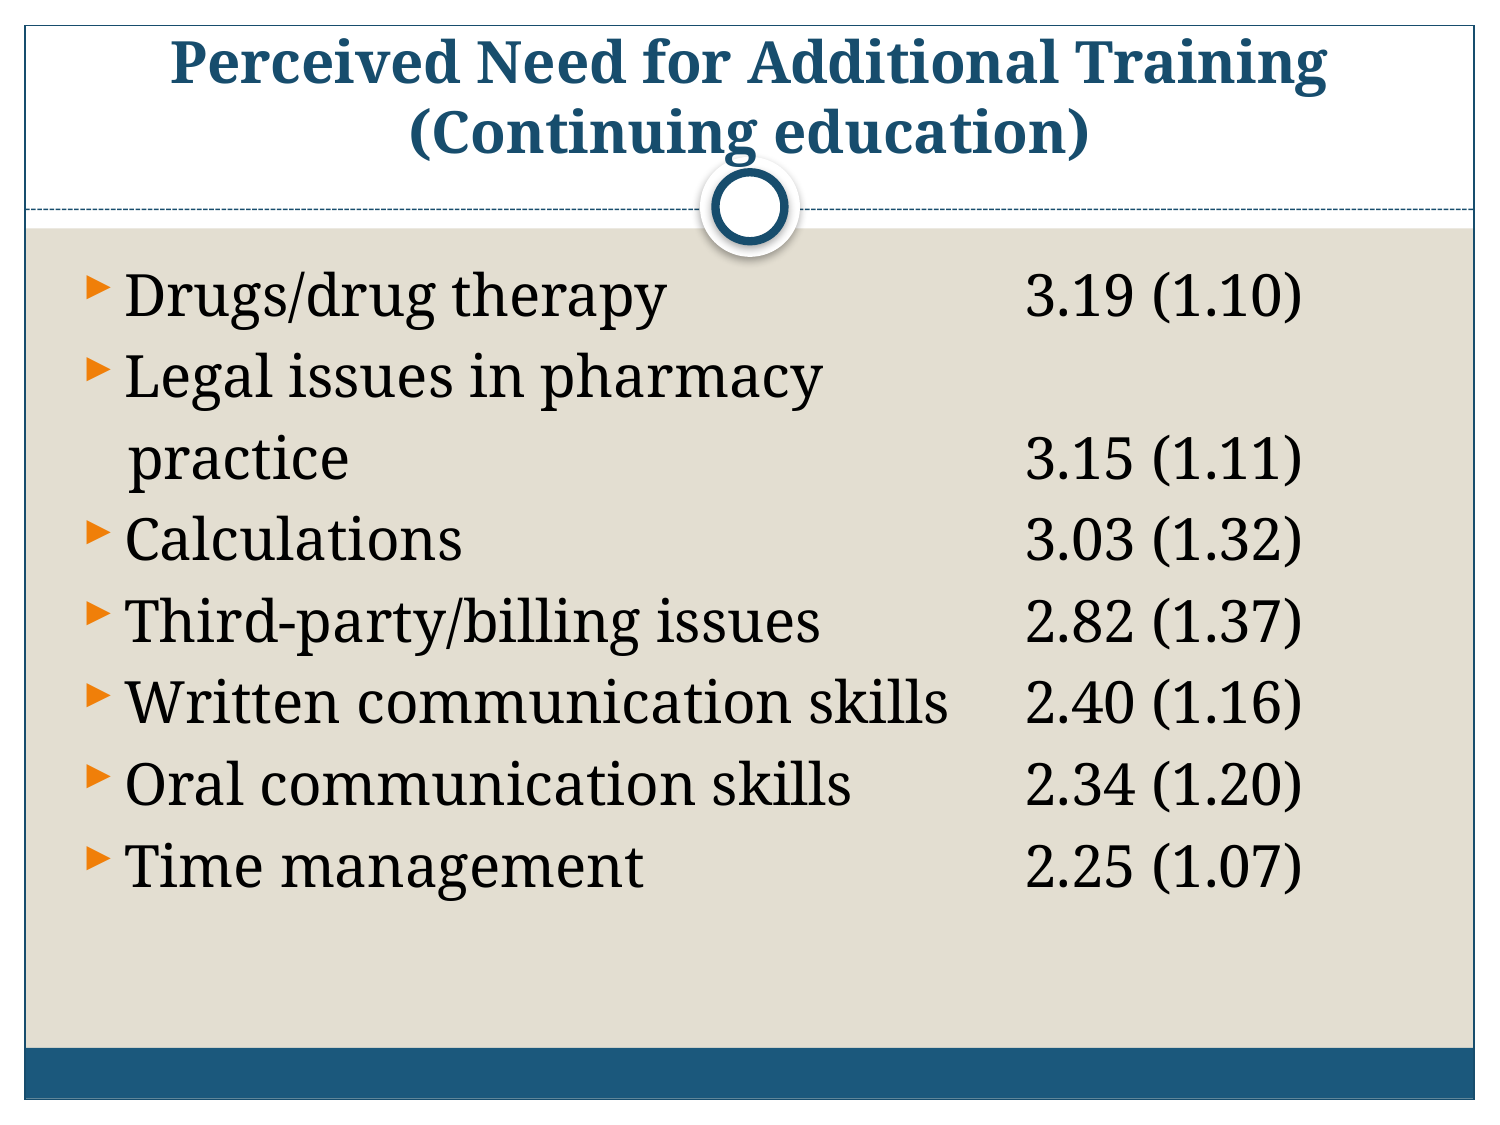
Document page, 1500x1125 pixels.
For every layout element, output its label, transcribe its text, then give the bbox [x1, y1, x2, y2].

list Drugs/drug therapy 3.19 (1.10) Legal issues in pharmacy practice 3.15 (1.11) Calculations 3.03 (1.32) Third-party/billing issues 2.82 (1.37) Written communication skills 2.40 (1.16) Oral communication skills 2.34 (1.20) Time management 2.25 (1.07) [49, 250, 1445, 1001]
title Perceived Need for Additional Training (Continuing education) [49, 37, 1450, 173]
